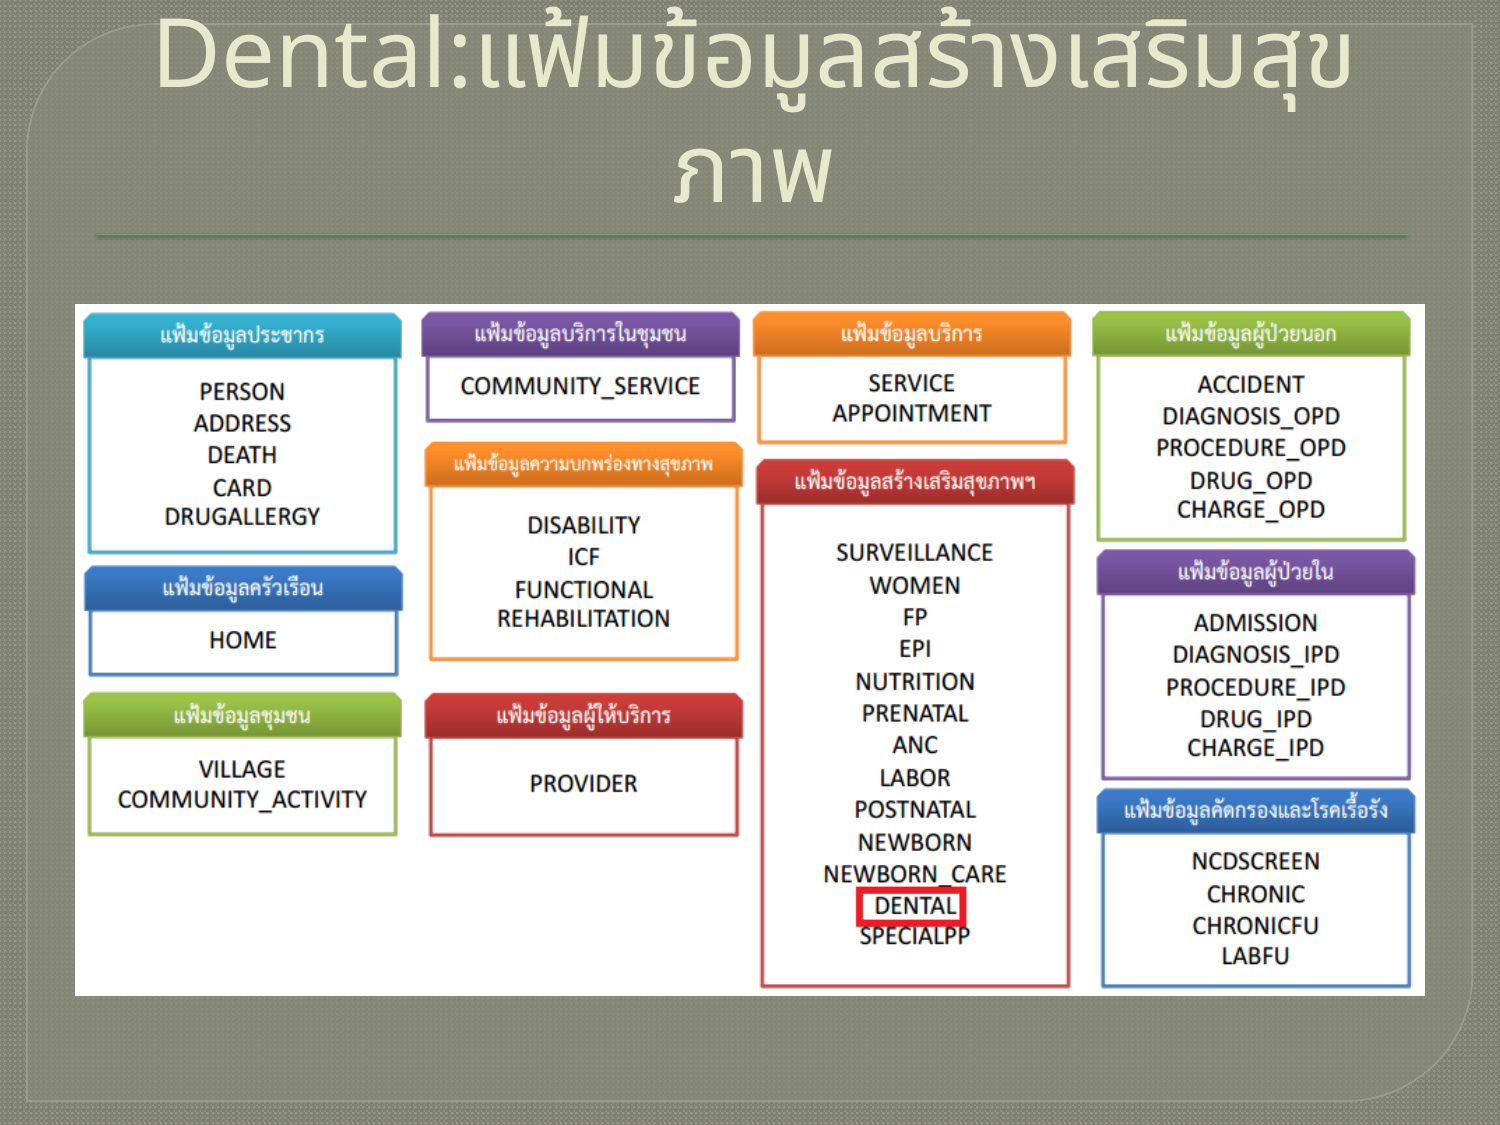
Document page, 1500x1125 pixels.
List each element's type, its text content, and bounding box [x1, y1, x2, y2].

title Dental:แฟ้มข้อมูลสร้างเสริมสุขภาพ [75, 41, 1425, 230]
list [74, 304, 1426, 997]
